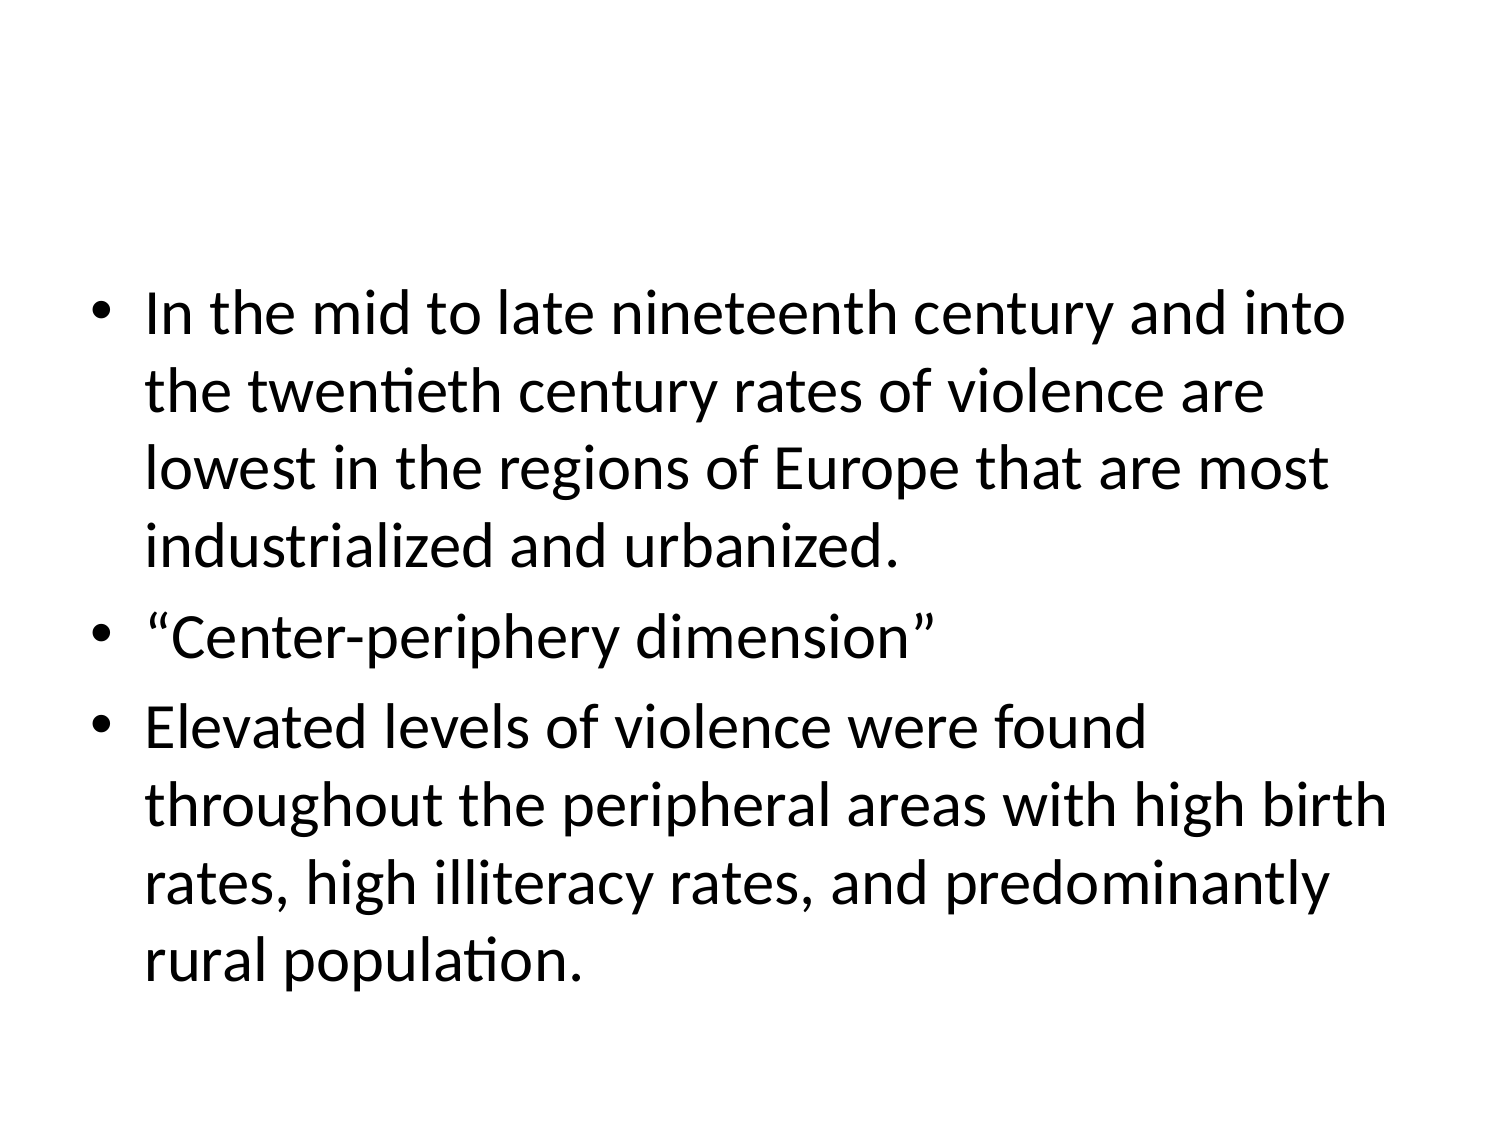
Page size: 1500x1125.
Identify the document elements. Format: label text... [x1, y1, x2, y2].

list In the mid to late nineteenth century and into the twentieth century rates of violence are lowest in the regions of Europe that are most industrialized and urbanized. “Center-periphery dimension” Elevated levels of violence were found throughout the peripheral areas with high birth rates, high illiteracy rates, and predominantly rural population. [75, 262, 1425, 1005]
